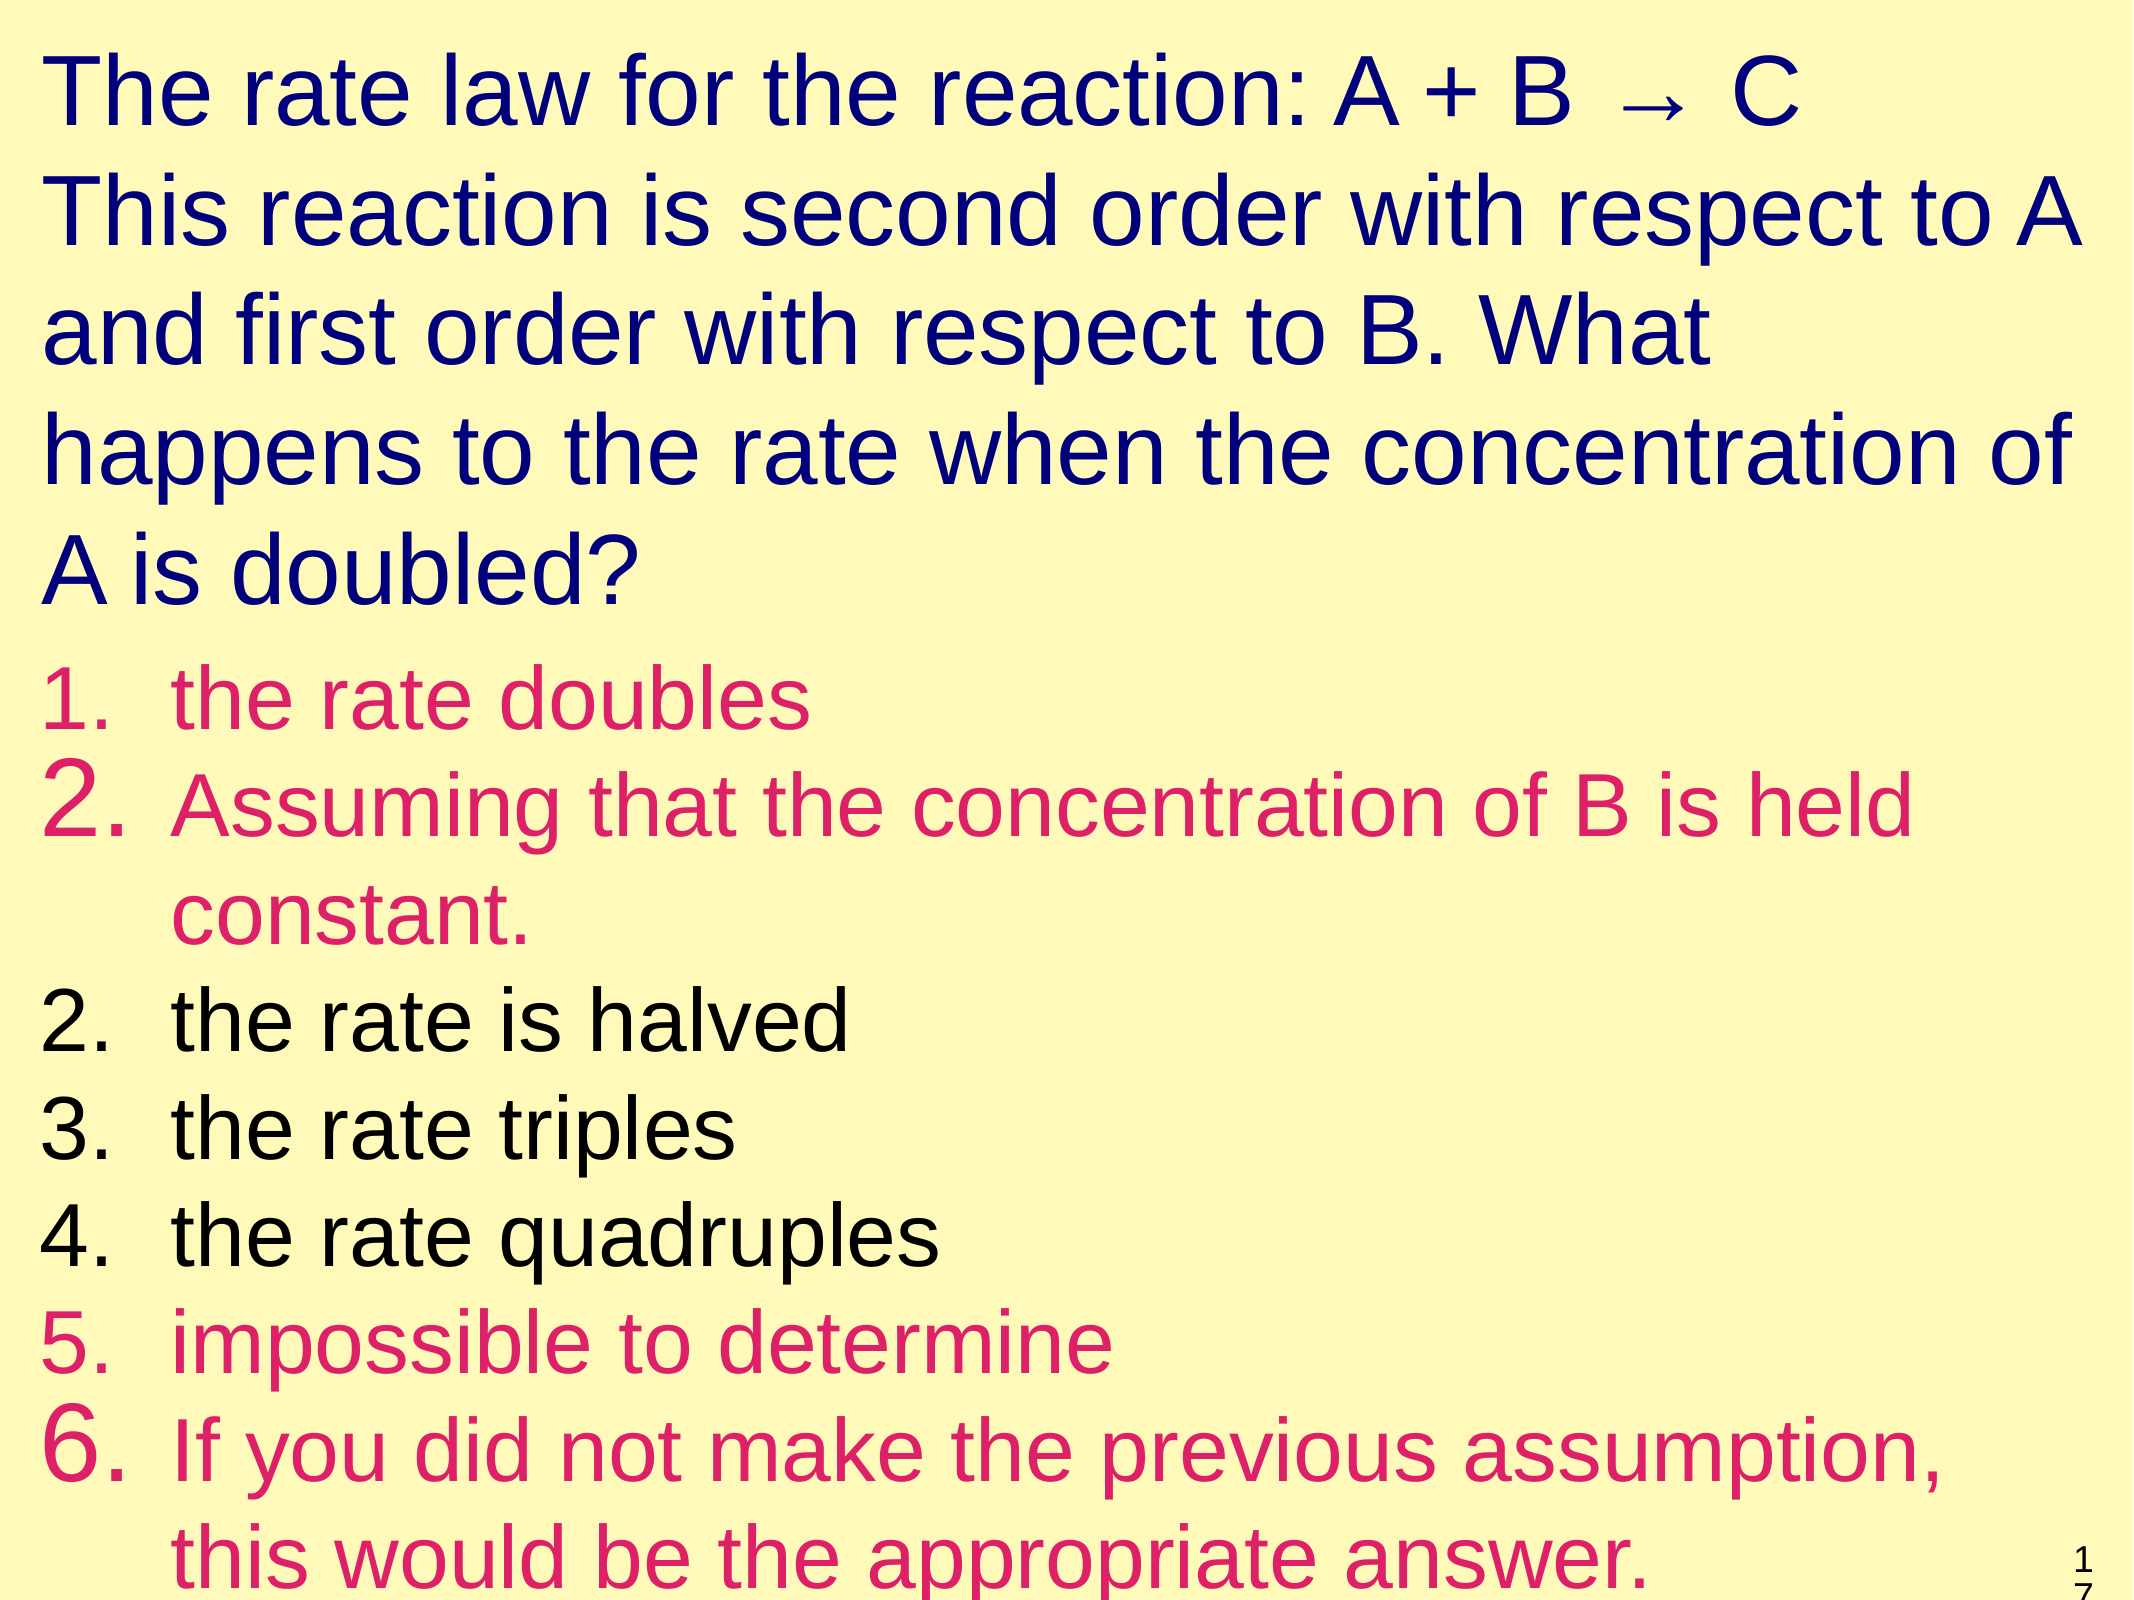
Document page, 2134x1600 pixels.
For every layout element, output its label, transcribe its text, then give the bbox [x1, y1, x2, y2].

list the rate doubles Assuming that the concentration of B is held constant. the rate is halved the rate triples the rate quadruples impossible to determine If you did not make the previous assumption, this would be the appropriate answer. [30, 630, 2118, 1586]
title The rate law for the reaction: A + B → C This reaction is second order with respect to A and first order with respect to B. What happens to the rate when the concentration of A is doubled? [32, 16, 2113, 603]
